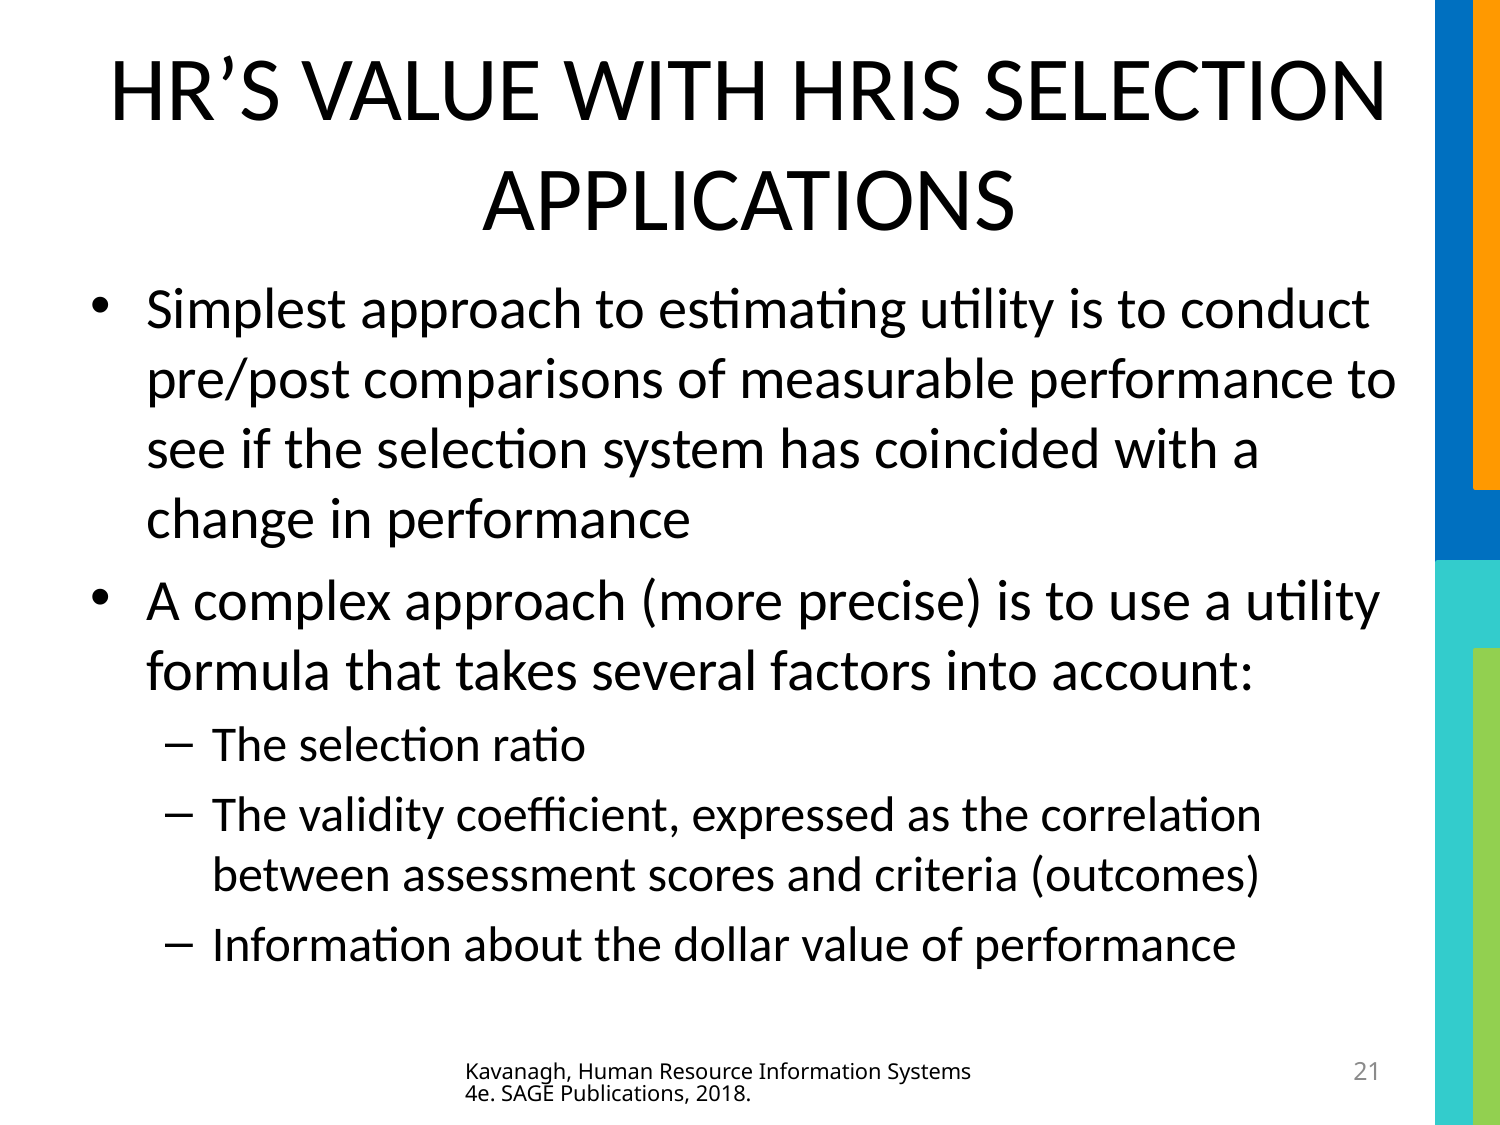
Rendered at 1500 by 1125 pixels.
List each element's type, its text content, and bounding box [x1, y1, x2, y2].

slide_number 21 [1059, 1042, 1397, 1103]
footer Kavanagh, Human Resource Information Systems 4e. SAGE Publications, 2018. [450, 1042, 1004, 1103]
title HR’S VALUE WITH HRIS SELECTION APPLICATIONS [75, 45, 1425, 233]
list Simplest approach to estimating utility is to conduct pre/post comparisons of measurable performance to see if the selection system has coincided with a change in performance A complex approach (more precise) is to use a utility formula that takes several factors into account: The selection ratio The validity coefficient, expressed as the correlation between assessment scores and criteria (outcomes) Information about the dollar value of performance [75, 262, 1425, 1005]
